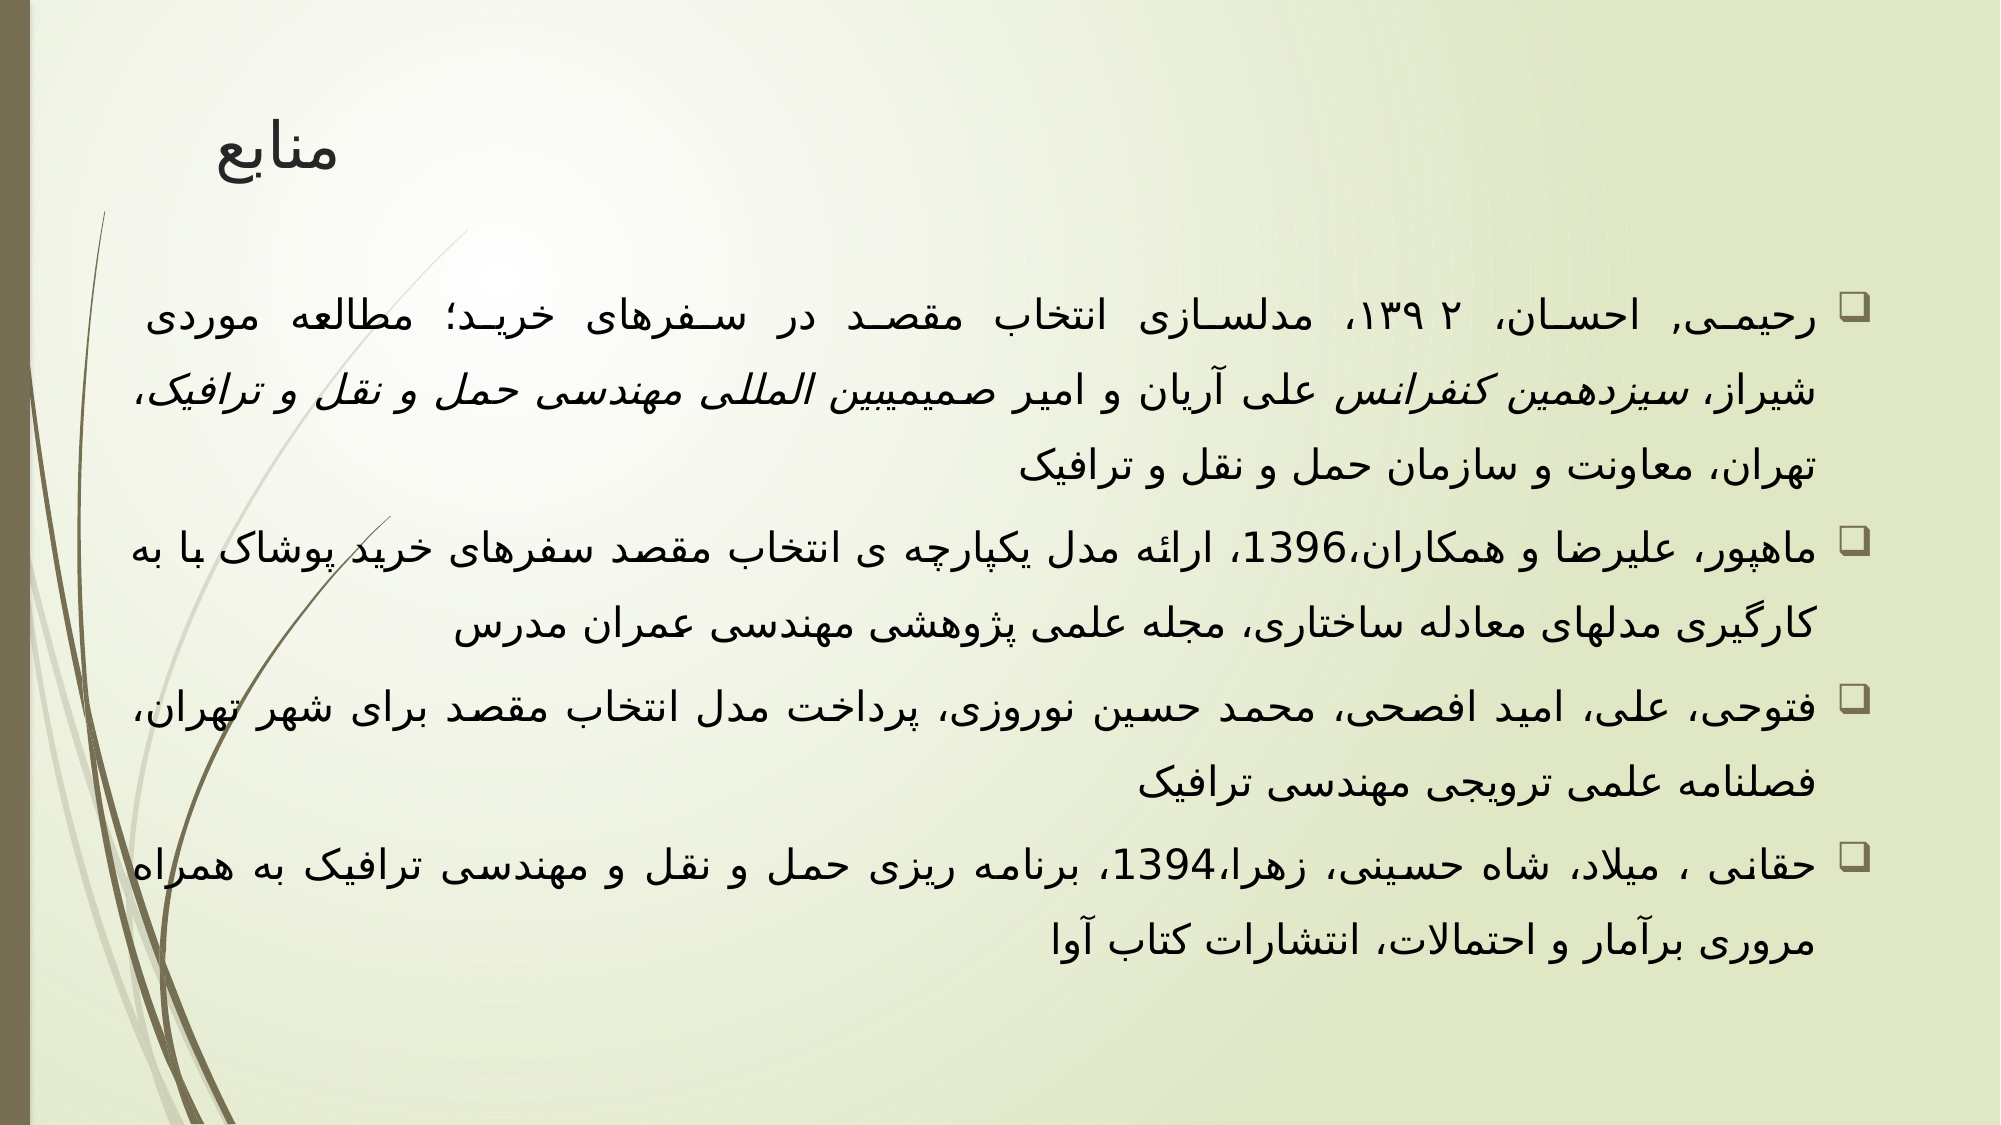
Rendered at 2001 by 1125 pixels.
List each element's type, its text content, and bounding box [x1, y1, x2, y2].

text_box رحیمی, احسان، ۱۳۹۲، مدلسازی انتخاب مقصد در سفرهای خرید؛ مطالعه موردی شیراز، سیزدهمین کنفرانس علی آریان و امیر صمیمیبین المللی مهندسی حمل و نقل و ترافیک، تهران، معاونت و سازمان حمل و نقل و ترافیک ماهپور، علیرضا و همکاران،1396، ارائه مدل یکپارچه ی انتخاب مقصد سفرهای خرید پوشاک با به کارگیری مدلهای معادله ساختاری، مجله علمی پژوهشی مهندسی عمران مدرس فتوحی، علی، امید افصحی، محمد حسین نوروزی، پرداخت مدل انتخاب مقصد برای شهر تهران، فصلنامه علمی ترویجی مهندسی ترافیک حقانی ، میلاد، شاه حسینی، زهرا،1394، برنامه ریزی حمل و نقل و مهندسی ترافیک به همراه مروری برآمار و احتمالات، انتشارات کتاب آوا [114, 255, 1889, 969]
title منابع [200, 96, 1867, 190]
